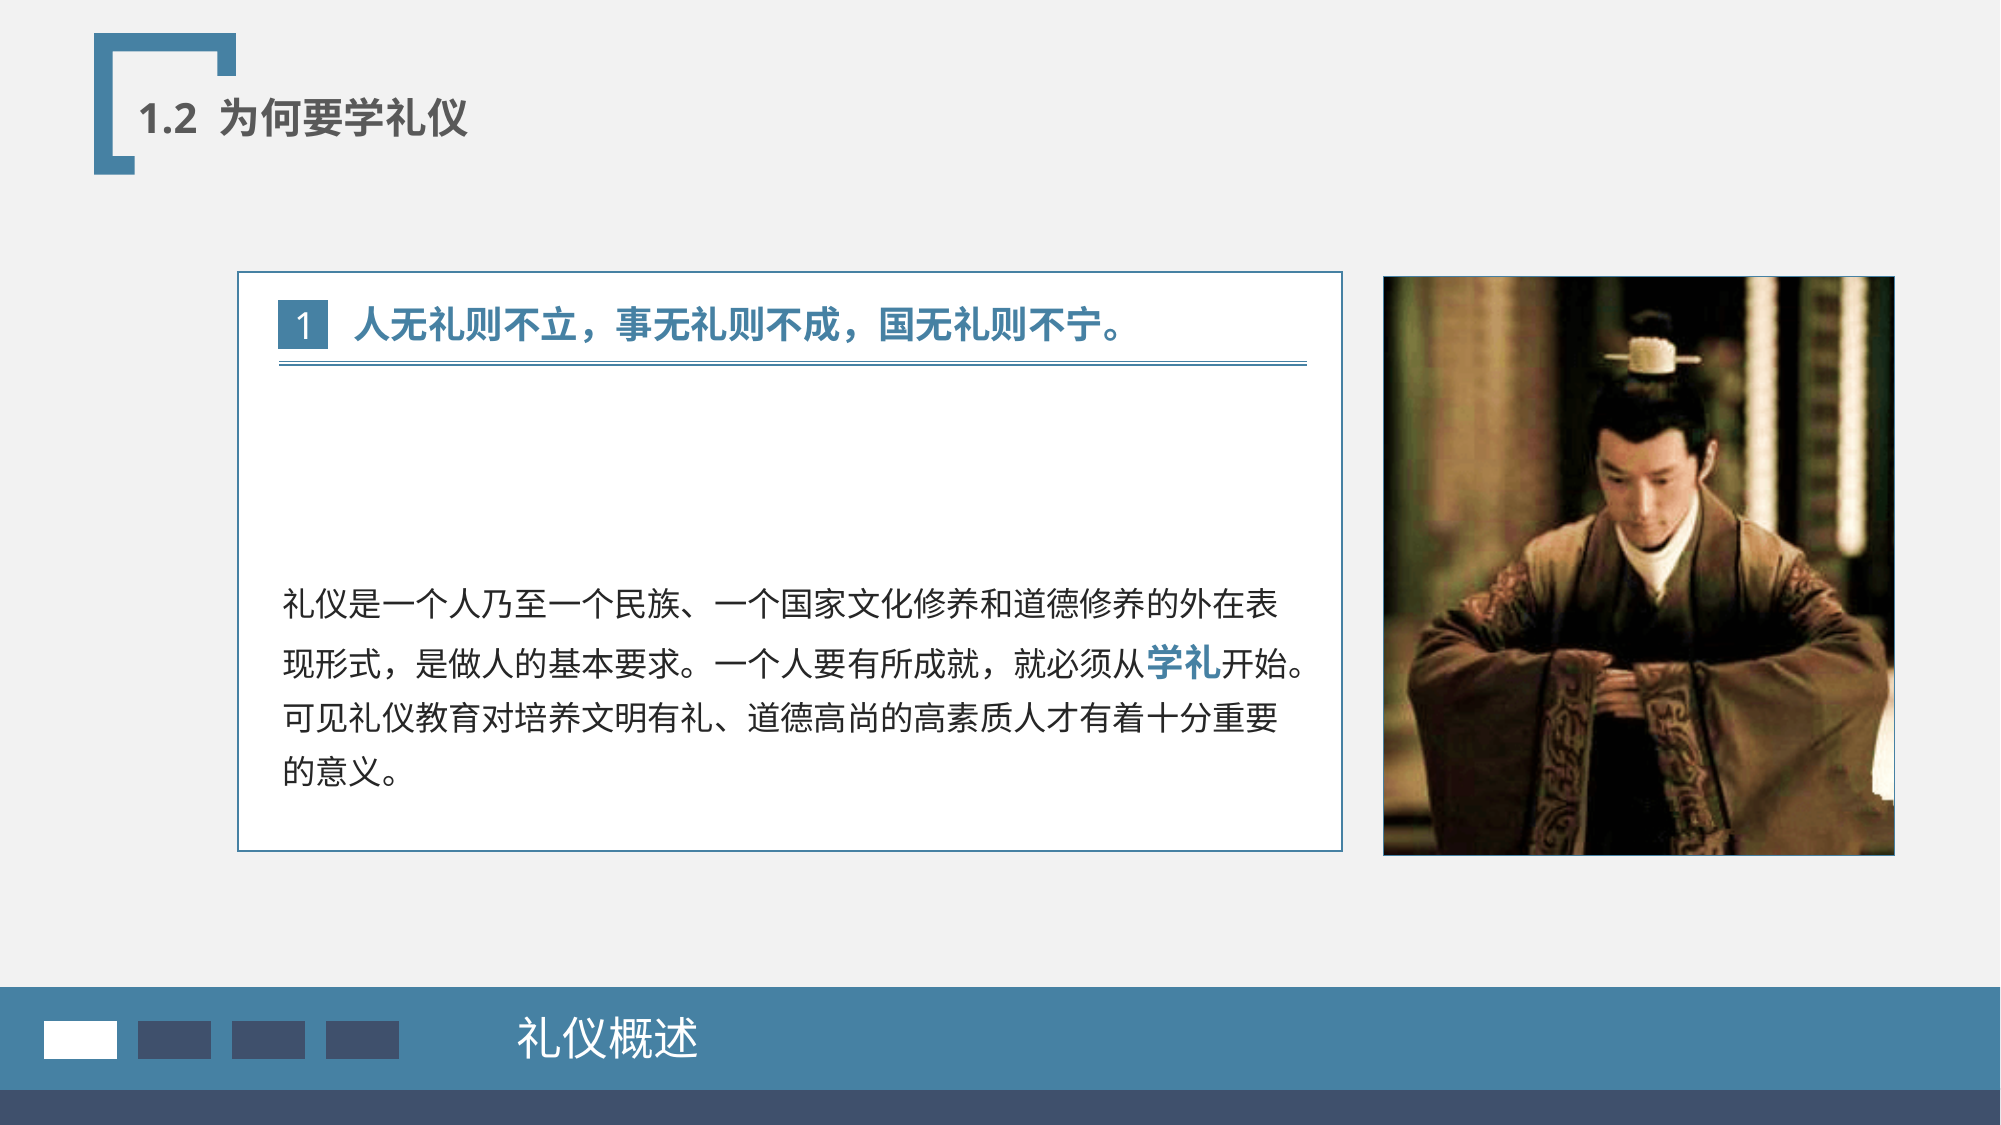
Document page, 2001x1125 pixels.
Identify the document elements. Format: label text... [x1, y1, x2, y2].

picture [1383, 276, 1895, 856]
text_box [237, 271, 1343, 852]
text_box 1.2 为何要学礼仪 [122, 84, 713, 150]
text_box 人无礼则不立，事无礼则不成，国无礼则不宁。 [338, 294, 1178, 354]
text_box 1 [278, 300, 328, 349]
text_box 礼仪是一个人乃至一个民族、一个国家文化修养和道德修养的外在表现形式，是做人的基本要求。一个人要有所成就，就必须从学礼开始。可见礼仪教育对培养文明有礼、道德高尚的高素质人才有着十分重要的意义。 [267, 561, 1308, 799]
